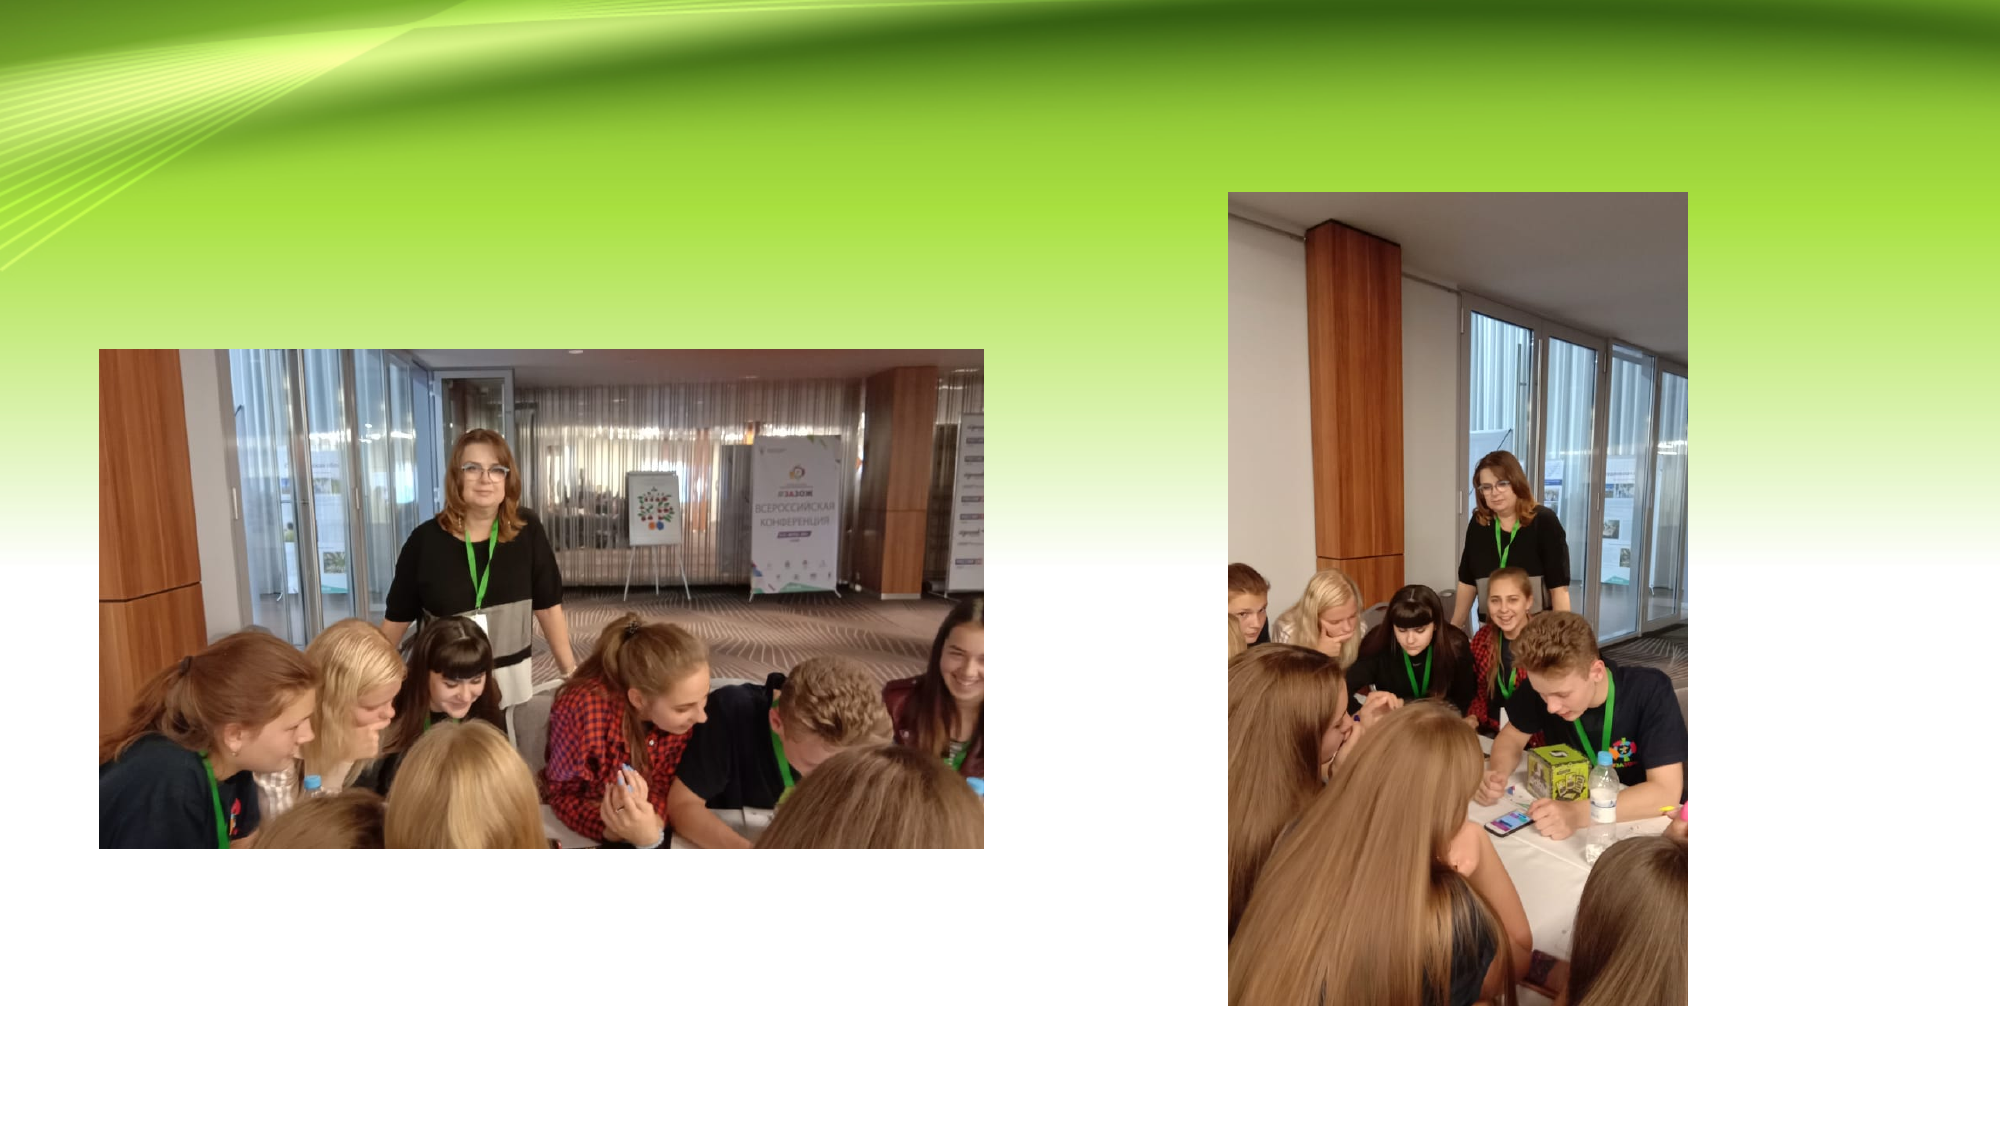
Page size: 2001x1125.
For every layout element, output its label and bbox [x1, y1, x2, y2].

picture [0, 0, 2000, 1125]
list [99, 349, 984, 849]
list [1228, 192, 1688, 1006]
